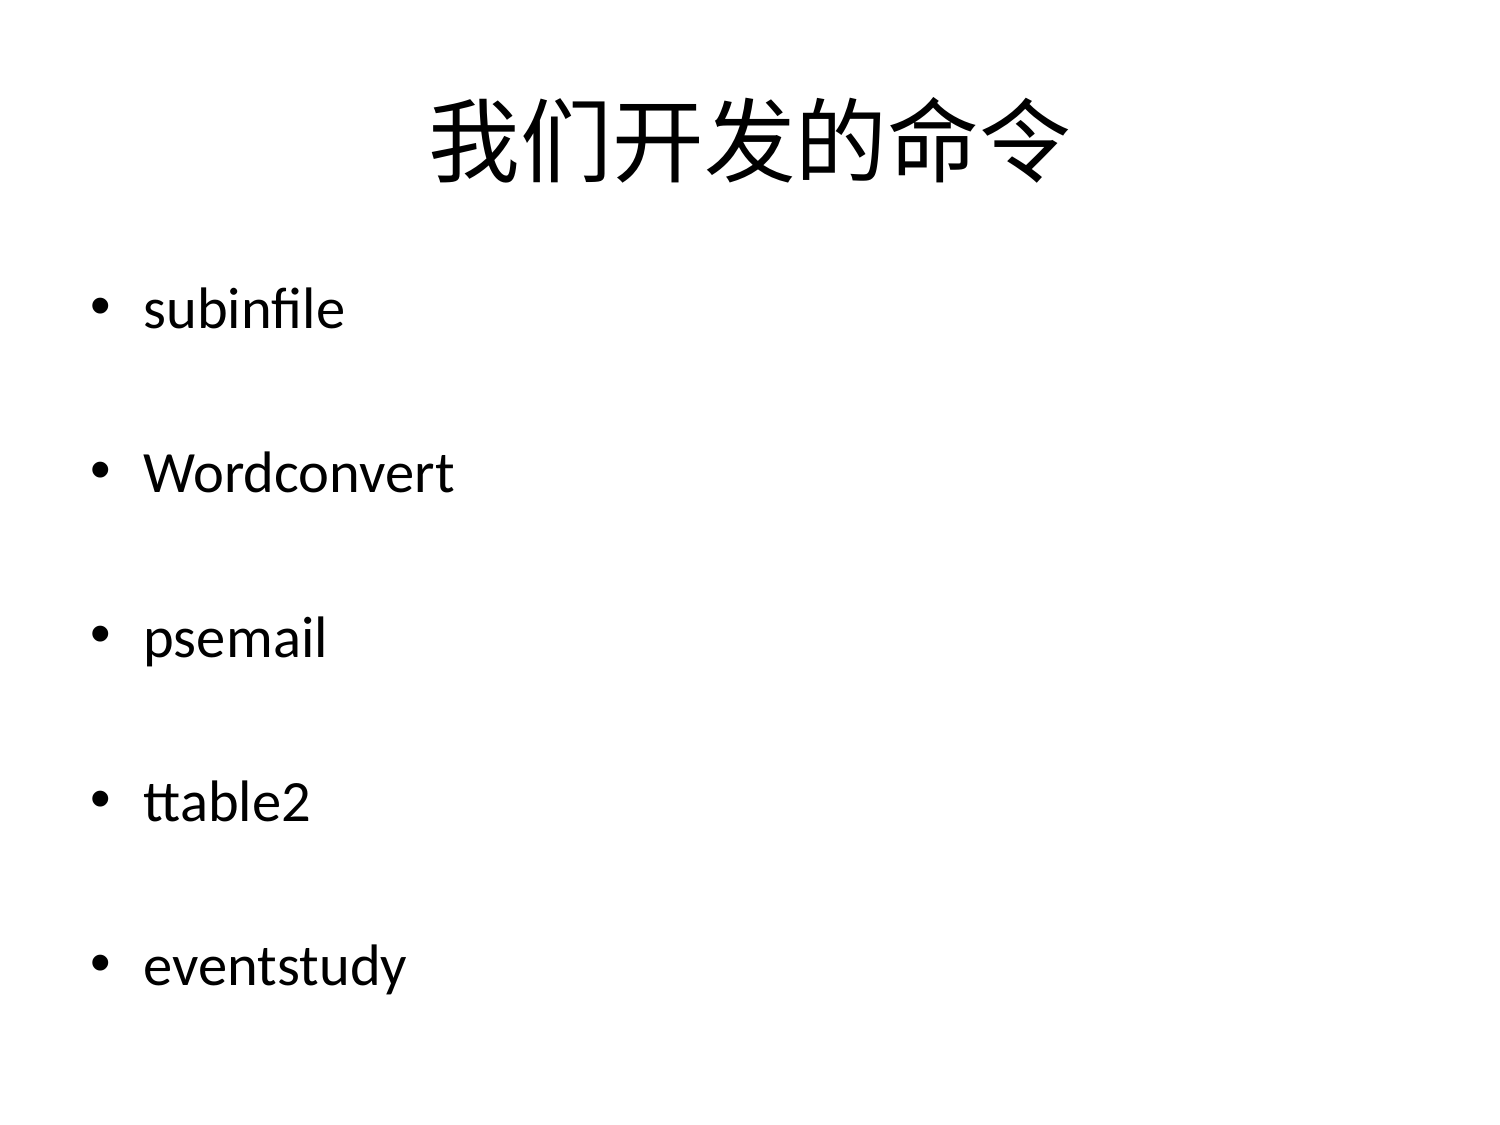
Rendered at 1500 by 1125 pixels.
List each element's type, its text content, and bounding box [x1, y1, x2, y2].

list subinfile Wordconvert psemail ttable2 eventstudy [75, 262, 1425, 1005]
title 我们开发的命令 [75, 45, 1425, 233]
